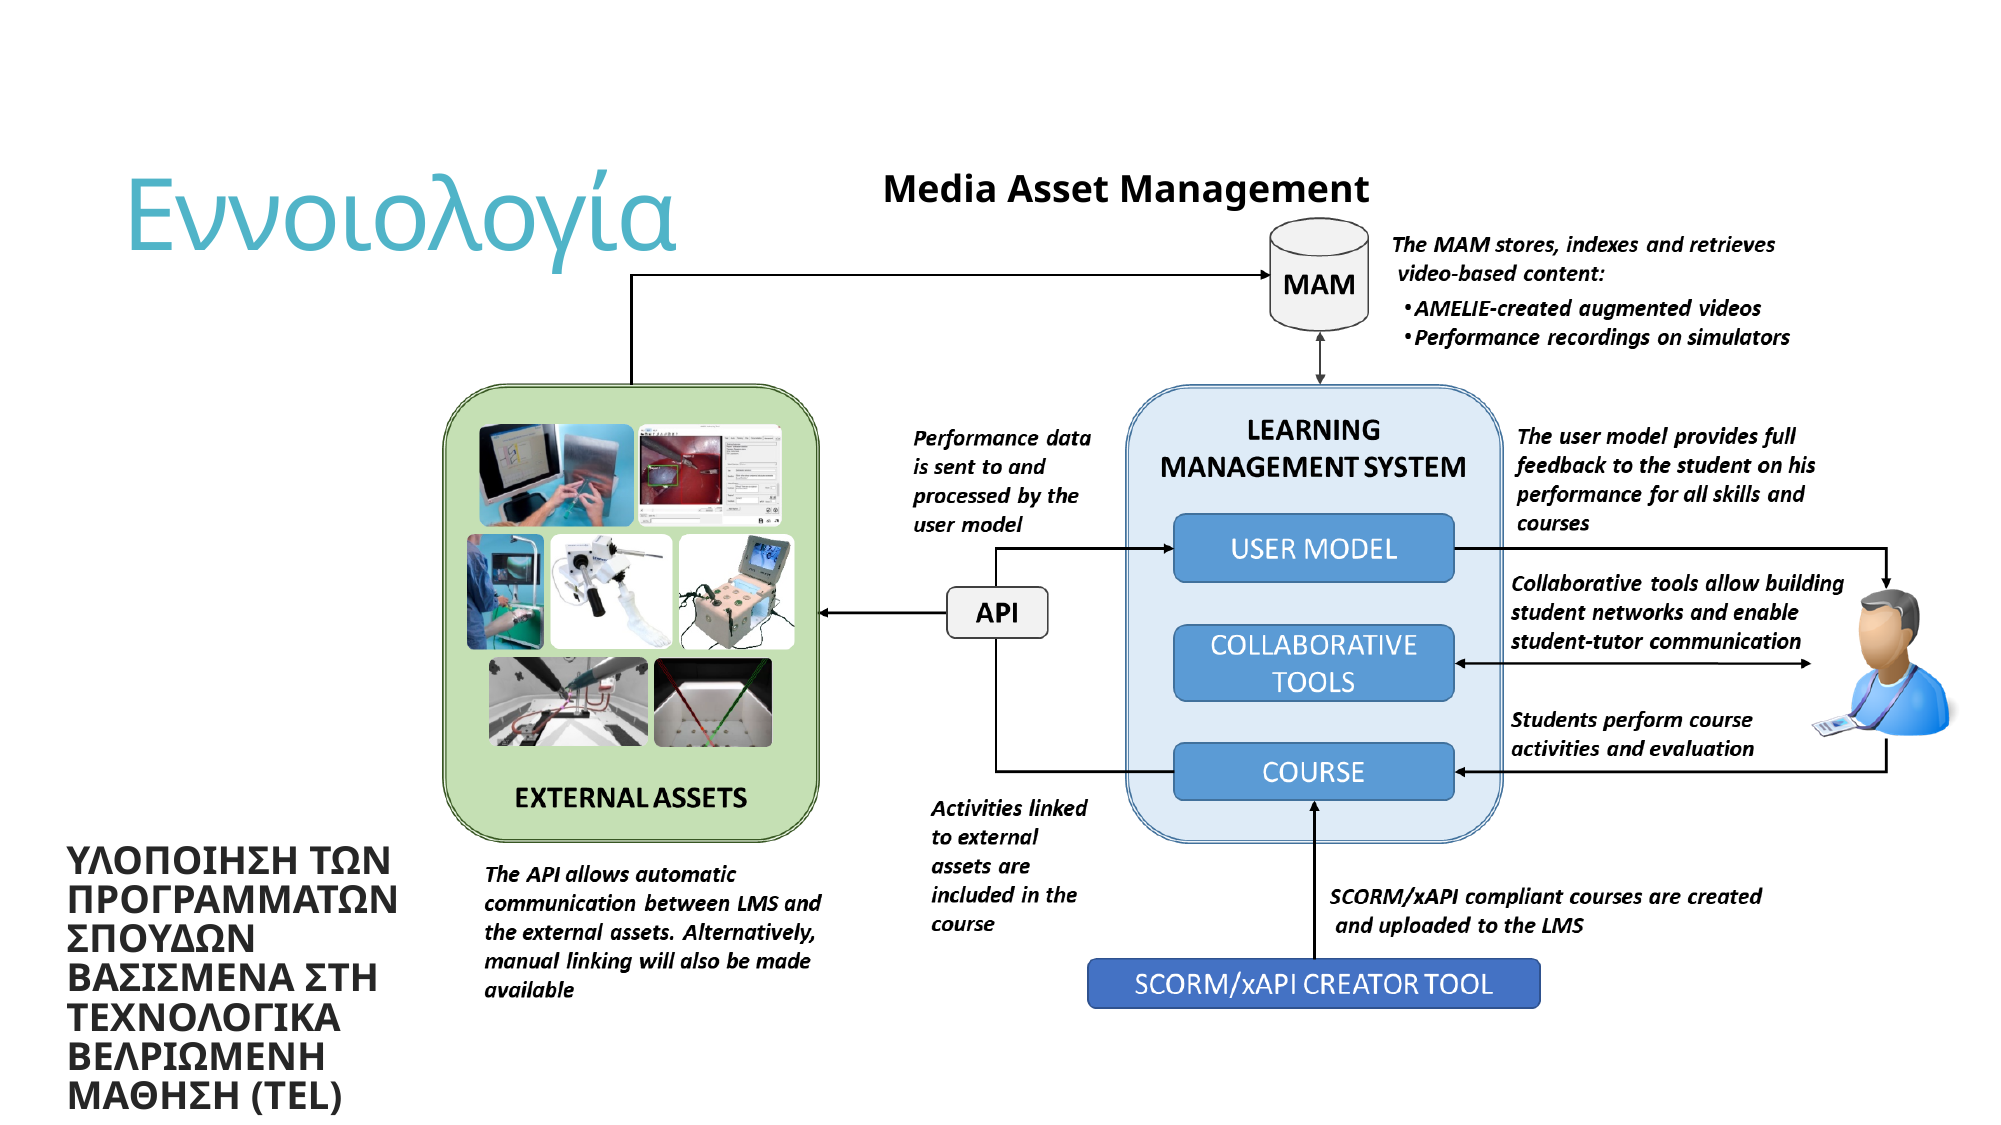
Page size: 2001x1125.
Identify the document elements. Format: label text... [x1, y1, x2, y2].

text_box Media Asset Management [867, 157, 1386, 217]
picture [441, 217, 1961, 1021]
text_box ΥΛΟΠΟΙΗΣΗ ΤΩΝ ΠΡΟΓΡΑΜΜΑΤΩΝ ΣΠΟΥΔΩΝ ΒΑΣΙΣΜΕΝΑ ΣΤΗ ΤΕΧΝΟΛΟΓΙΚΑ ΒΕΛΡΙΩΜΕΝΗ ΜΑΘΗΣΗ (TEL) [39, 835, 465, 1125]
title Εννοιολογία [107, 81, 1875, 354]
